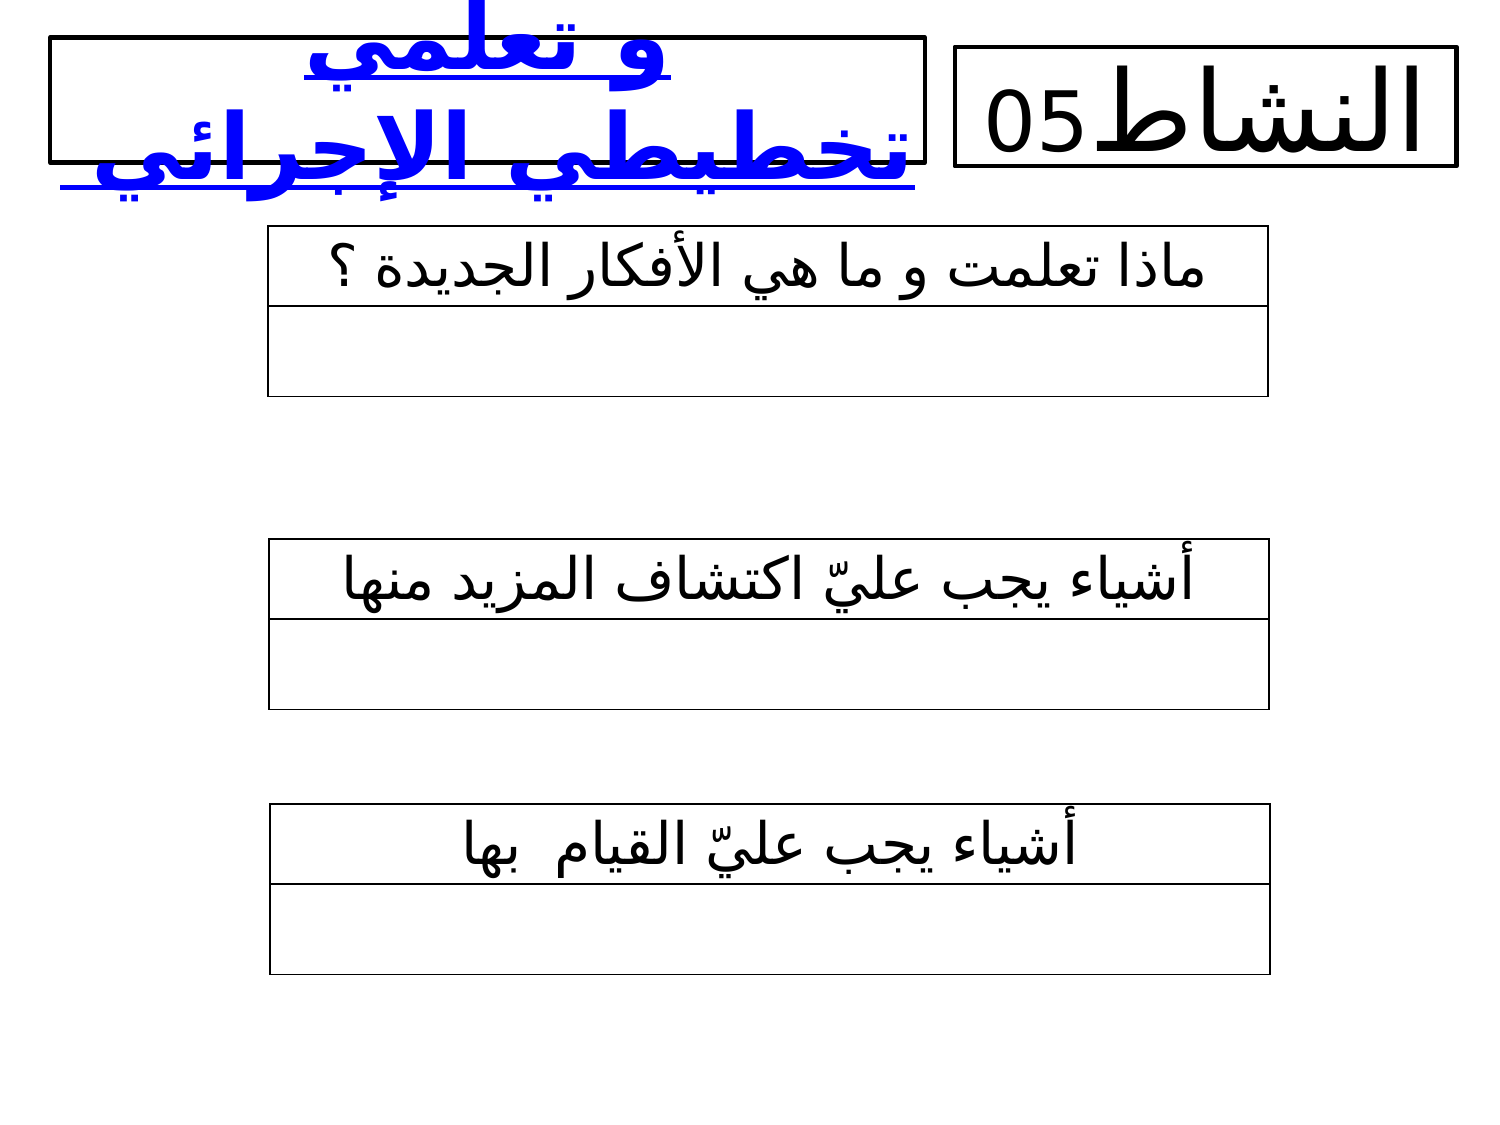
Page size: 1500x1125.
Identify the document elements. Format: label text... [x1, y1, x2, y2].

table_cell [270, 620, 1268, 709]
text_box تعلمي و تخطيطي الإجرائي [48, 35, 927, 165]
text_box [927, 36, 1173, 163]
table_cell [271, 885, 1269, 974]
text_box النشاط05 [953, 45, 1459, 168]
table_cell [269, 307, 1267, 396]
table_header أشياء يجب عليّ اكتشاف المزيد منها [270, 540, 1268, 618]
table_header أشياء يجب عليّ القيام بها [271, 805, 1269, 883]
table_header ماذا تعلمت و ما هي الأفكار الجديدة ؟ [269, 227, 1267, 305]
